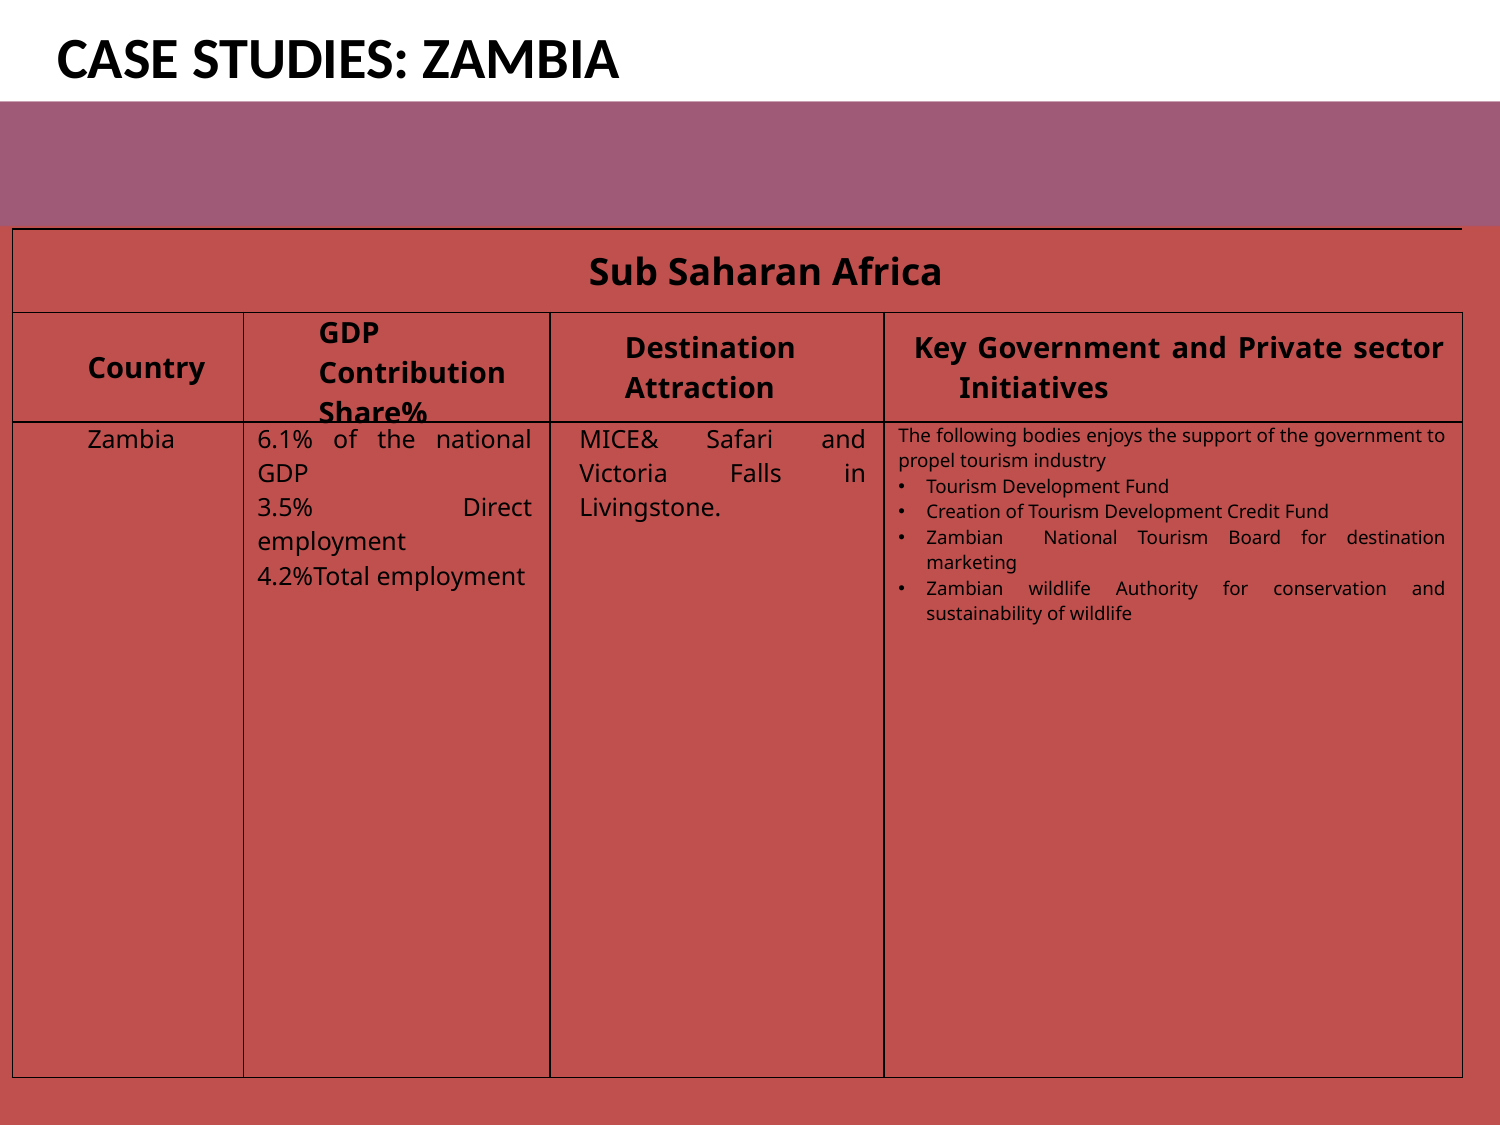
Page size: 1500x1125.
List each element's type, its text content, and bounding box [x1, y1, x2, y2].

table_cell 6.1% of the national GDP 3.5% Direct employment 4.2%Total employment [244, 423, 549, 1077]
table_header Sub Saharan Africa [13, 230, 1462, 312]
picture [0, 0, 1500, 1125]
table_cell Destination Attraction [551, 313, 883, 421]
table_cell Key Government and Private sector Initiatives [885, 313, 1462, 421]
table_cell MICE& Safari and Victoria Falls in Livingstone. [551, 423, 883, 1077]
text_box CASE STUDIES: ZAMBIA [42, 12, 1118, 98]
table_cell The following bodies enjoys the support of the government to propel tourism industry Tourism Development Fund Creation of Tourism Development Credit Fund Zambian National Tourism Board for destination marketing Zambian wildlife Authority for conservation and sustainability of wildlife [885, 423, 1462, 1077]
table_cell GDP Contribution Share% [244, 313, 549, 421]
table_cell Zambia [13, 423, 243, 1077]
table_cell Country [13, 313, 243, 421]
